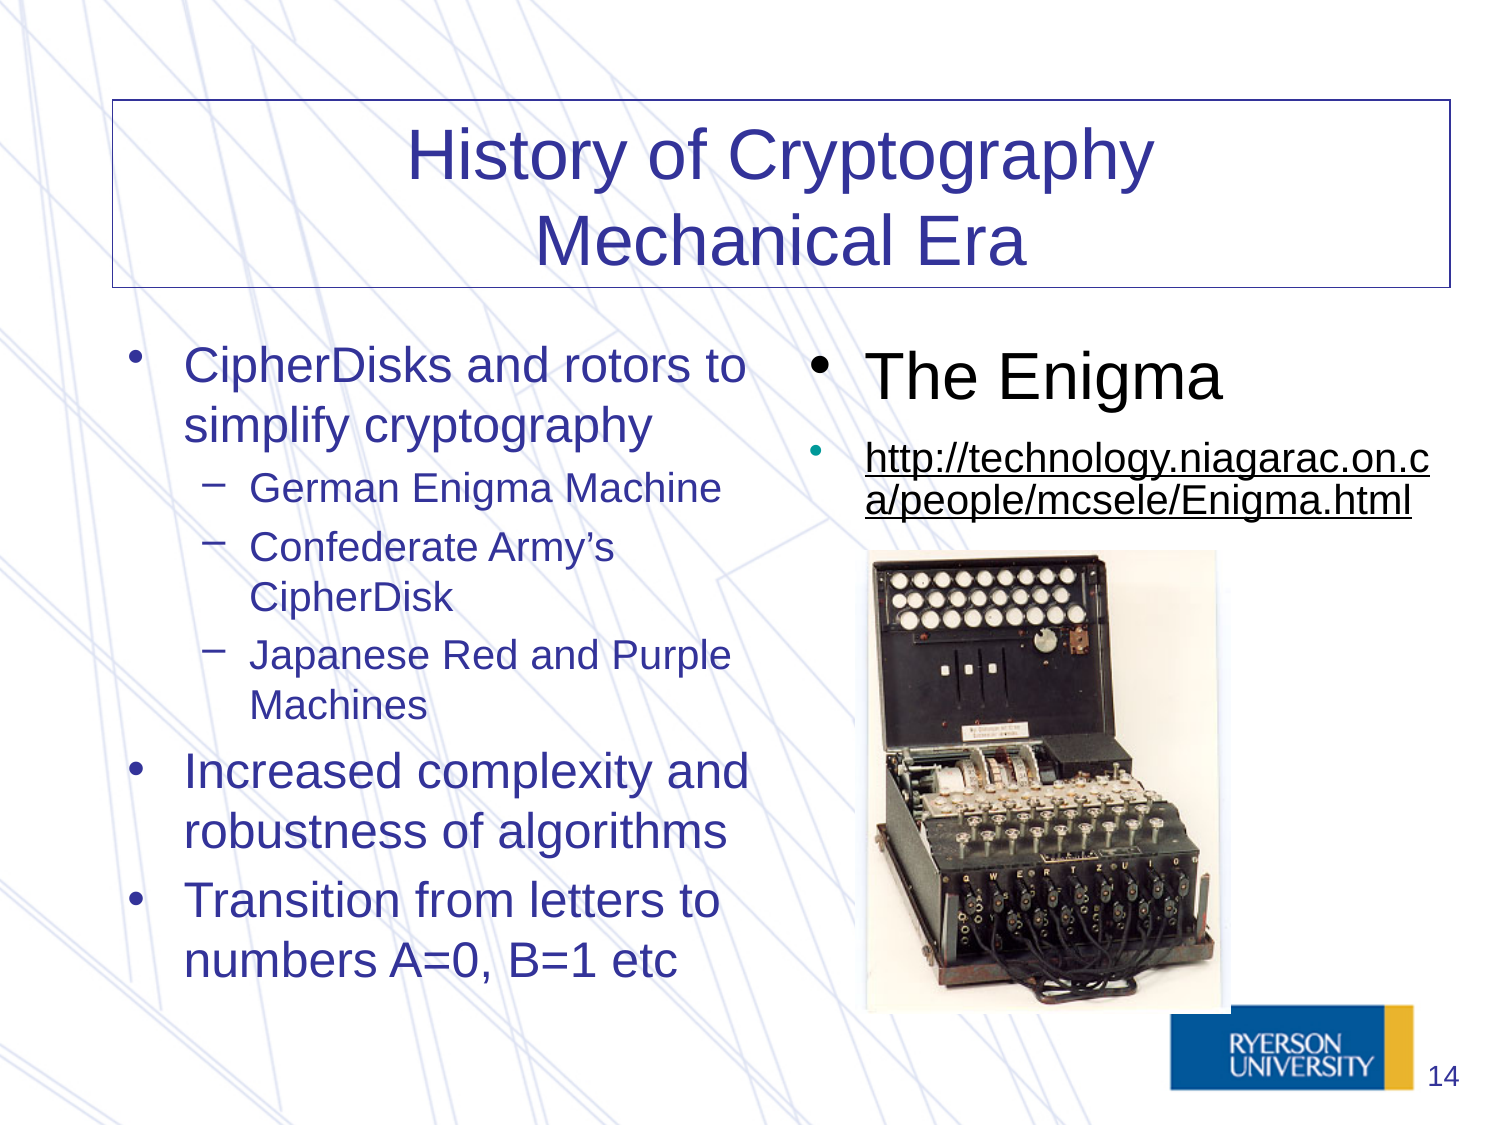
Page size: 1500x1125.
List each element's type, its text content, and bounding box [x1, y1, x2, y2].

picture [0, 0, 1500, 1125]
list CipherDisks and rotors to simplify cryptography German Enigma Machine Confederate Army’s CipherDisk Japanese Red and Purple Machines Increased complexity and robustness of algorithms Transition from letters to numbers A=0, B=1 etc [112, 324, 769, 1001]
slide_number 14 [1399, 1049, 1476, 1113]
list The Enigma http://technology.niagarac.on.ca/people/mcsele/Enigma.html [793, 324, 1451, 1001]
title History of Cryptography Mechanical Era [112, 99, 1451, 288]
